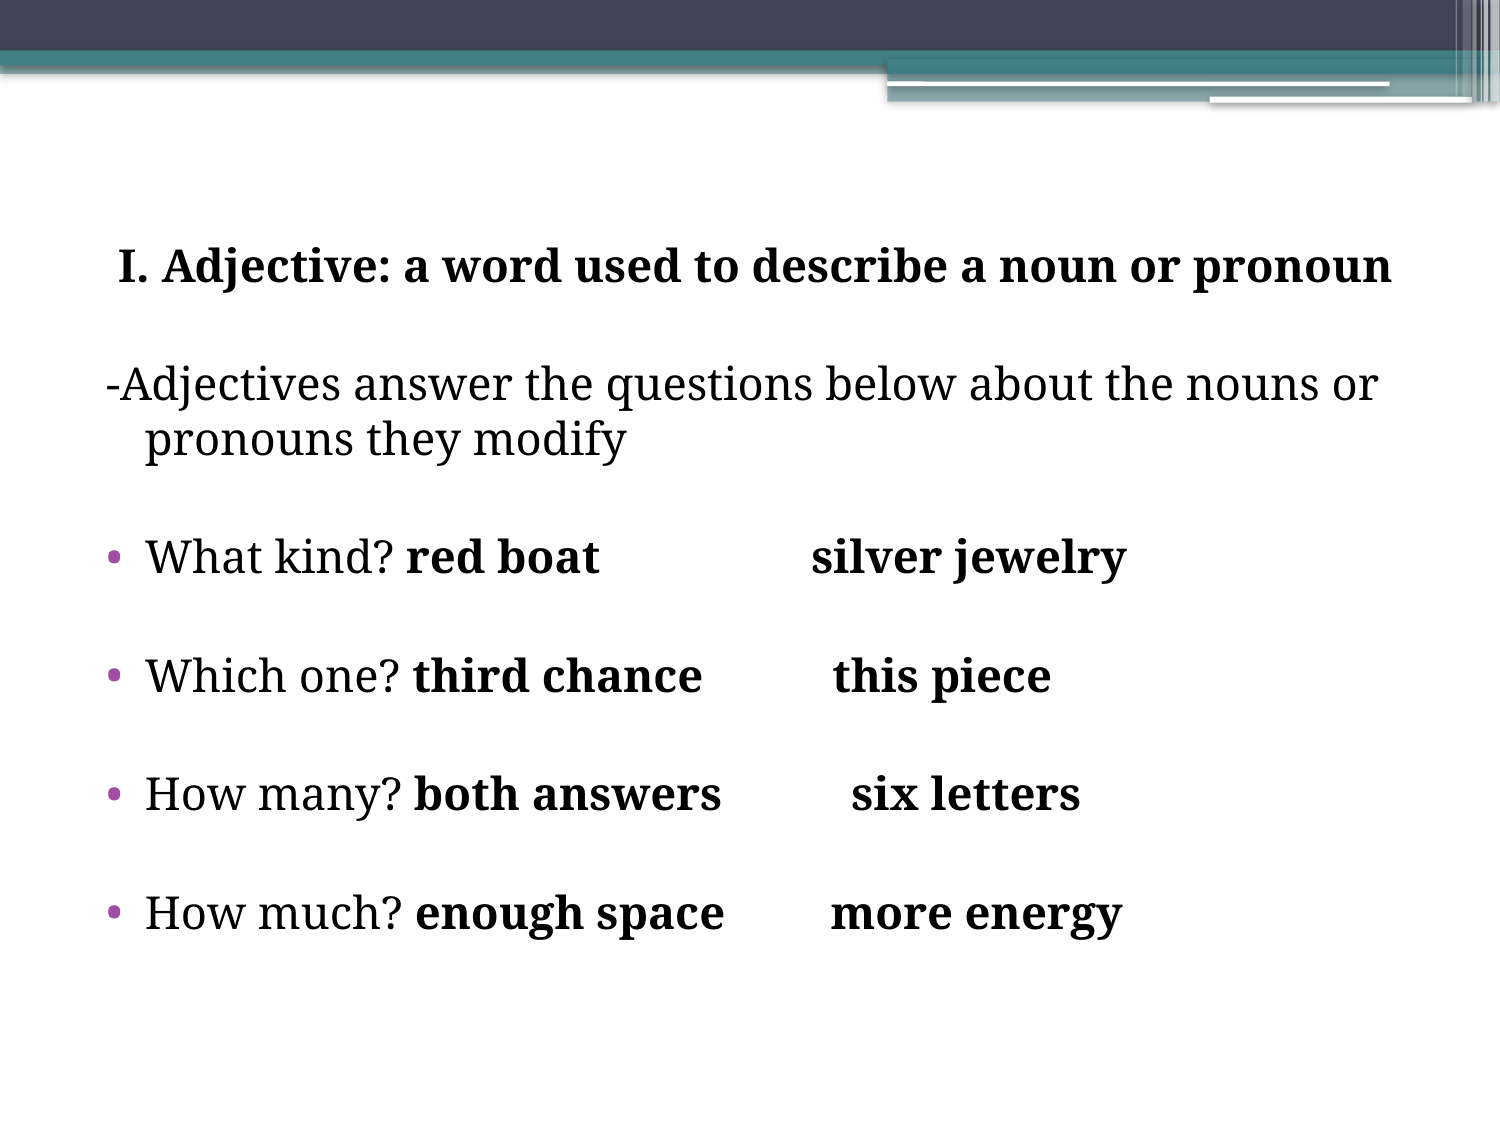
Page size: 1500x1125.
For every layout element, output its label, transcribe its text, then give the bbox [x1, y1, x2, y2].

list I. Adjective: a word used to describe a noun or pronoun -Adjectives answer the questions below about the nouns or pronouns they modify What kind? red boat silver jewelry Which one? third chance this piece How many? both answers six letters How much? enough space more energy [75, 169, 1425, 1002]
